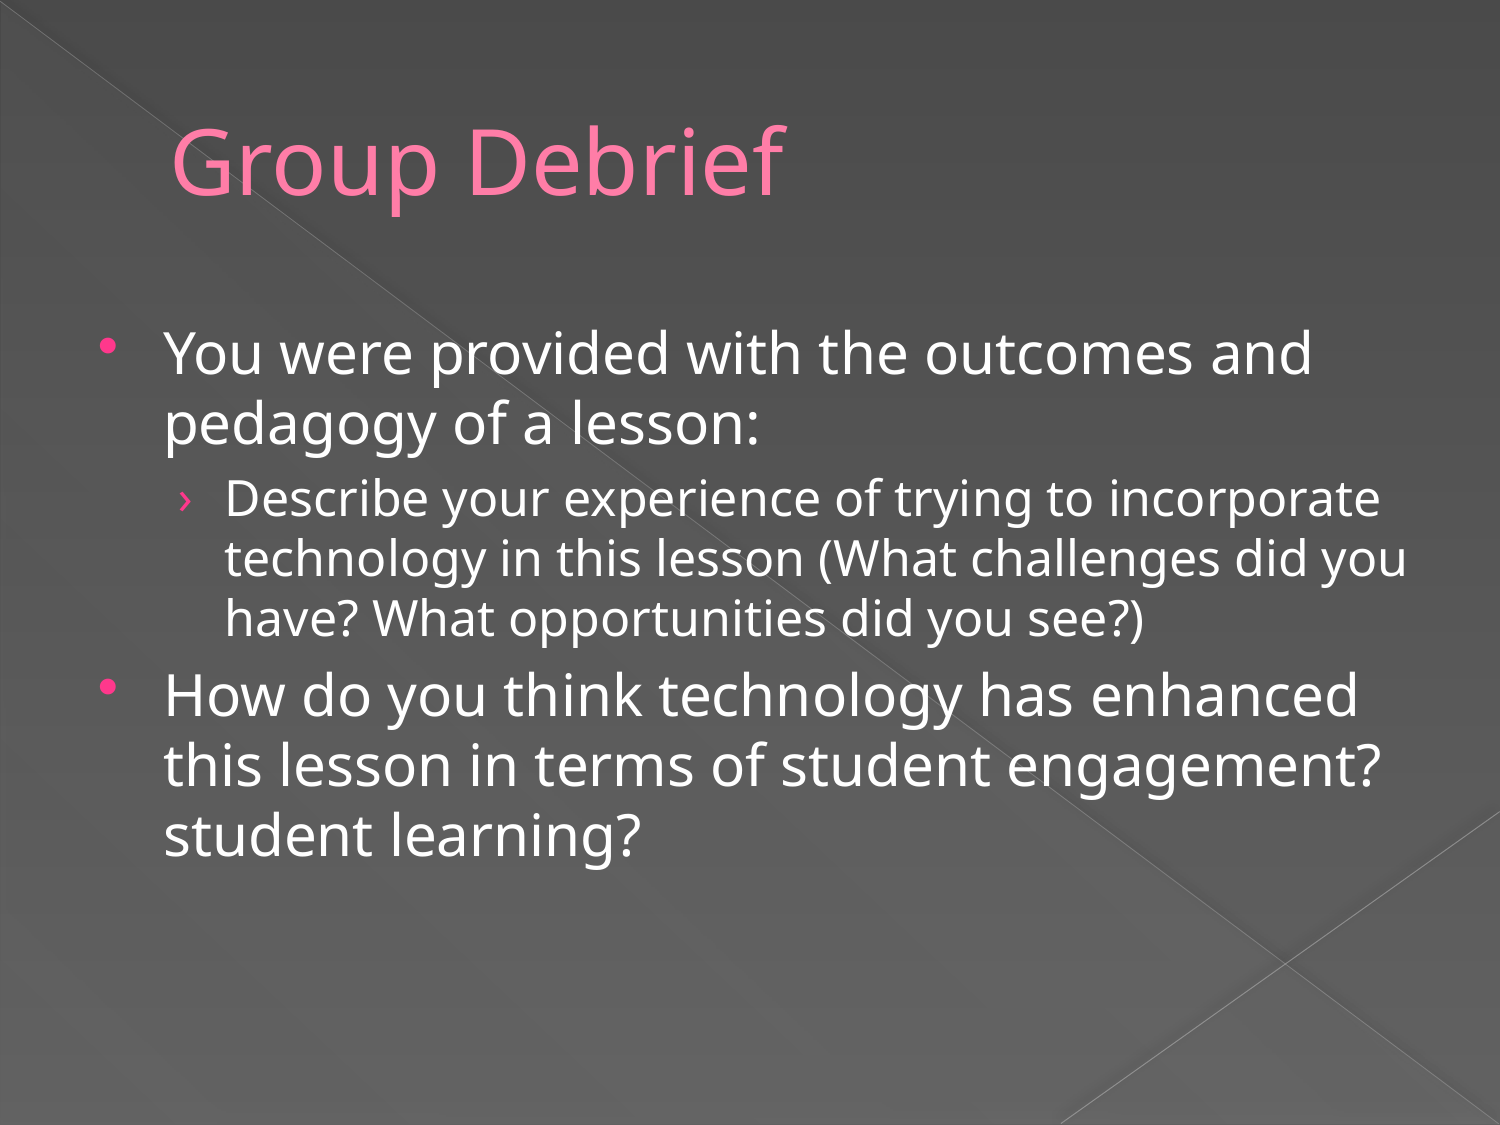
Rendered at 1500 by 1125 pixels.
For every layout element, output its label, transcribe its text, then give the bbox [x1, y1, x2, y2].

title Group Debrief [75, 43, 1425, 274]
list You were provided with the outcomes and pedagogy of a lesson: Describe your experience of trying to incorporate technology in this lesson (What challenges did you have? What opportunities did you see?) How do you think technology has enhanced this lesson in terms of student engagement? student learning? [75, 308, 1425, 1059]
